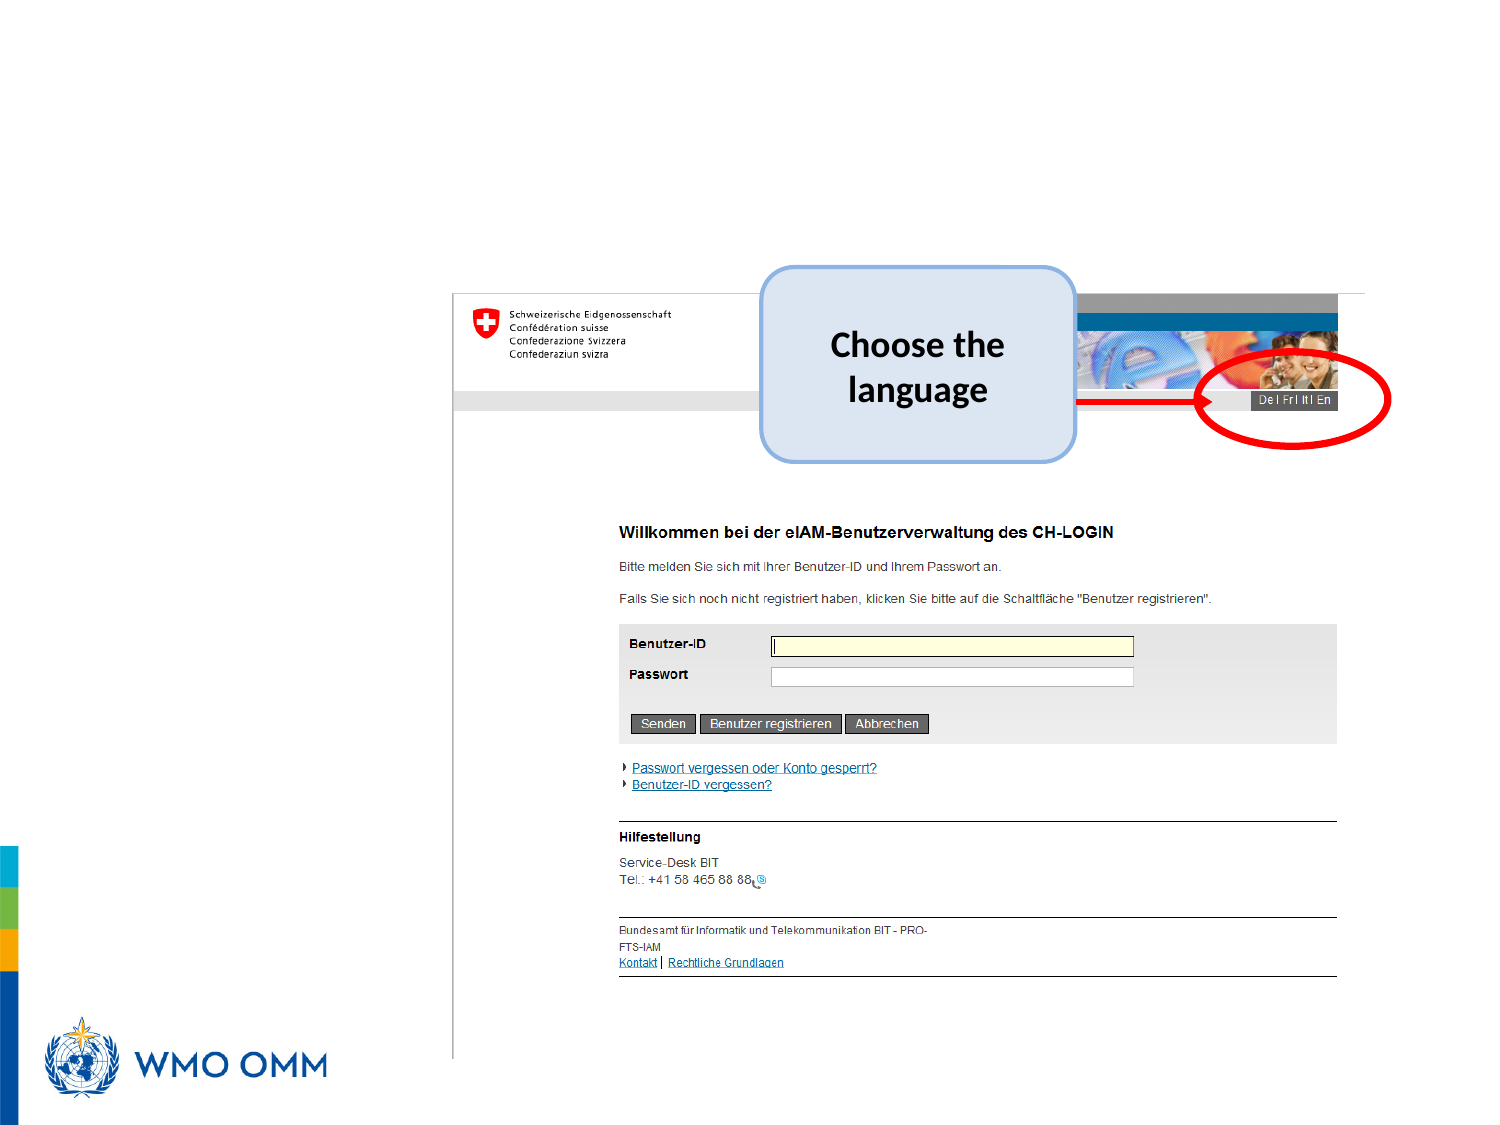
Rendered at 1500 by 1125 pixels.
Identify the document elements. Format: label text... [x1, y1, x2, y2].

text_box Choose the language [760, 264, 1077, 291]
picture [0, 845, 327, 1125]
text_box [1369, 368, 1390, 430]
picture [452, 293, 1365, 1059]
